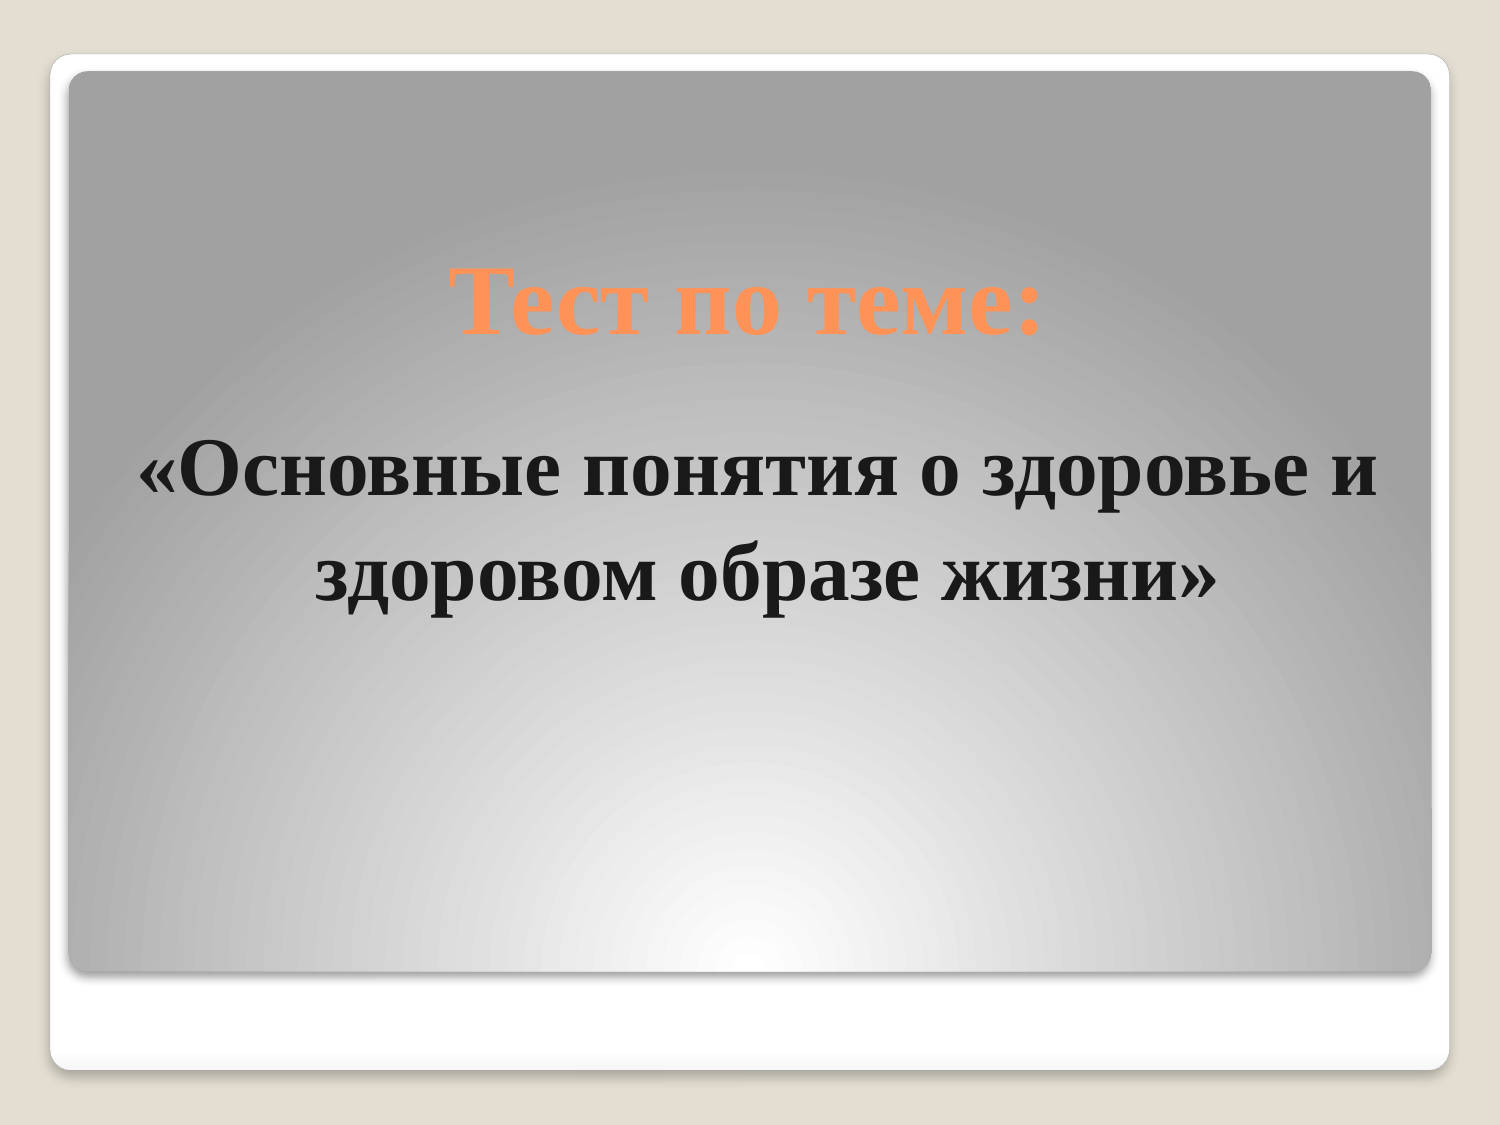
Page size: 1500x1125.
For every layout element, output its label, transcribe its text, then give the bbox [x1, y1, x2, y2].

title Тест по теме: [49, 37, 1446, 362]
list «Основные понятия о здоровье и здоровом образе жизни» [49, 397, 1451, 1071]
